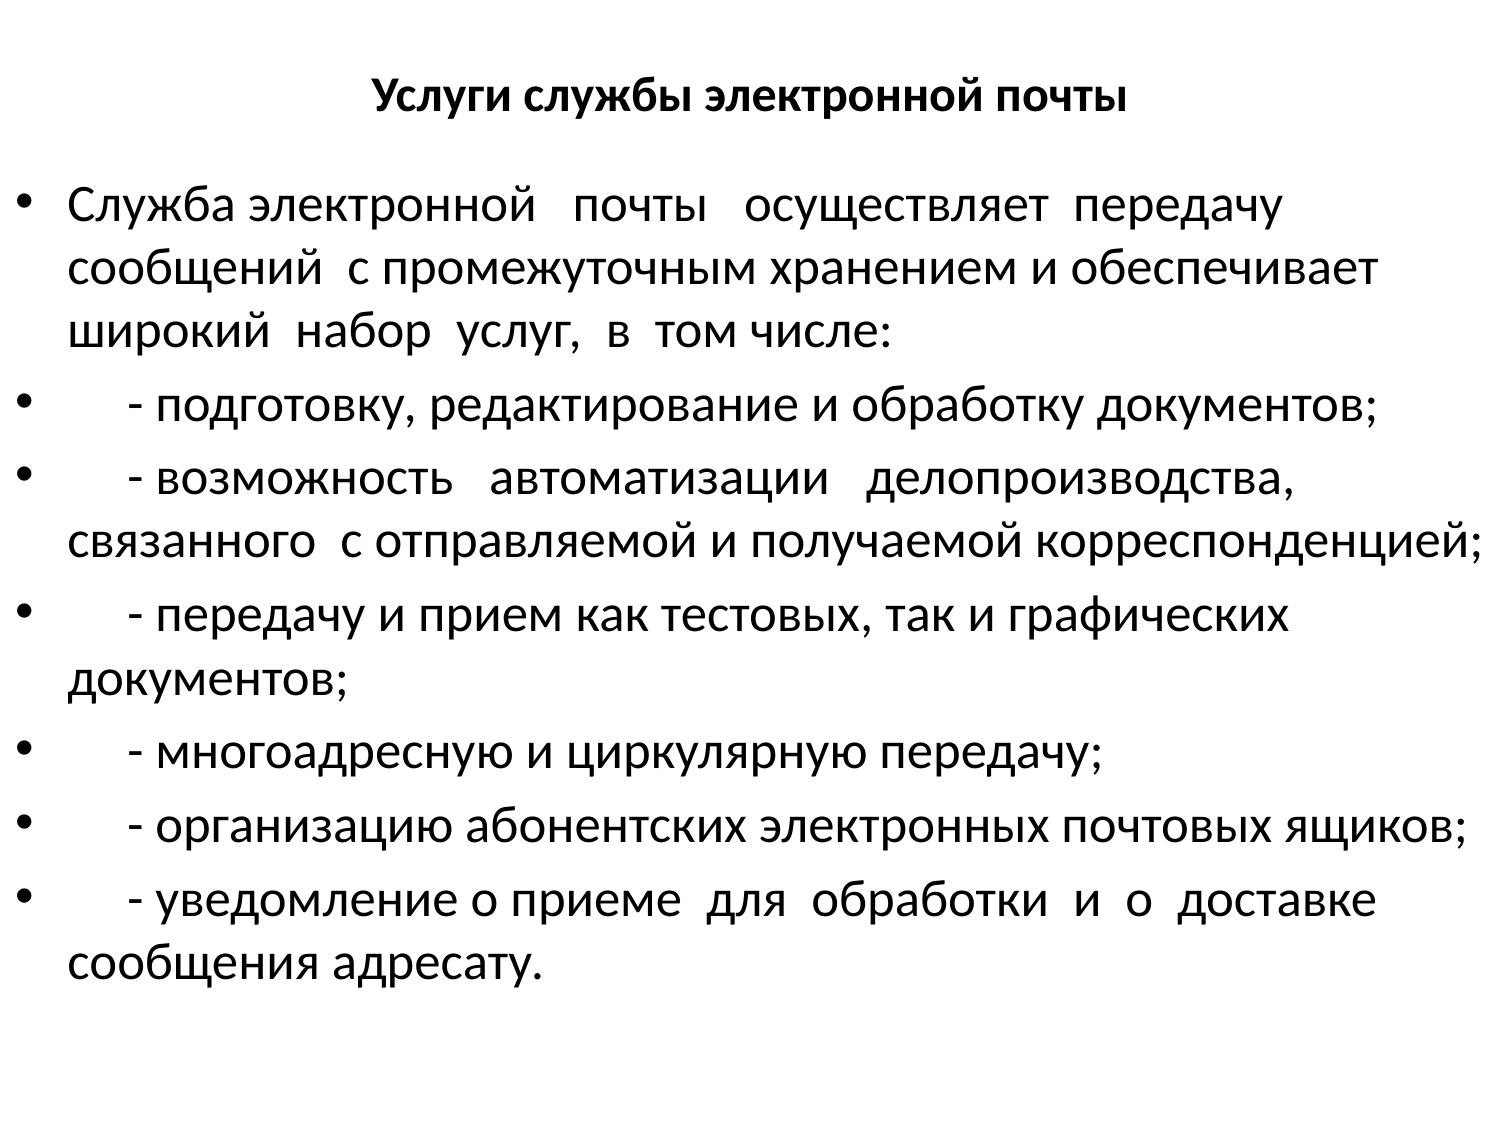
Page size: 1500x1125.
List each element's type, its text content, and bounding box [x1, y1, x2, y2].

list Служба электронной почты осуществляет передачу сообщений с промежуточным хранением и обеспечивает широкий набор услуг, в том числе: - подготовку, редактирование и обработку документов; - возможность автоматизации делопроизводства, связанного с отправляемой и получаемой корреспонденцией; - передачу и прием как тестовых, так и графических документов; - многоадресную и циркулярную передачу; - организацию абонентских электронных почтовых ящиков; - уведомление о приеме для обработки и о доставке сообщения адресату. [0, 160, 1500, 1125]
title Услуги службы электронной почты [75, 45, 1425, 138]
